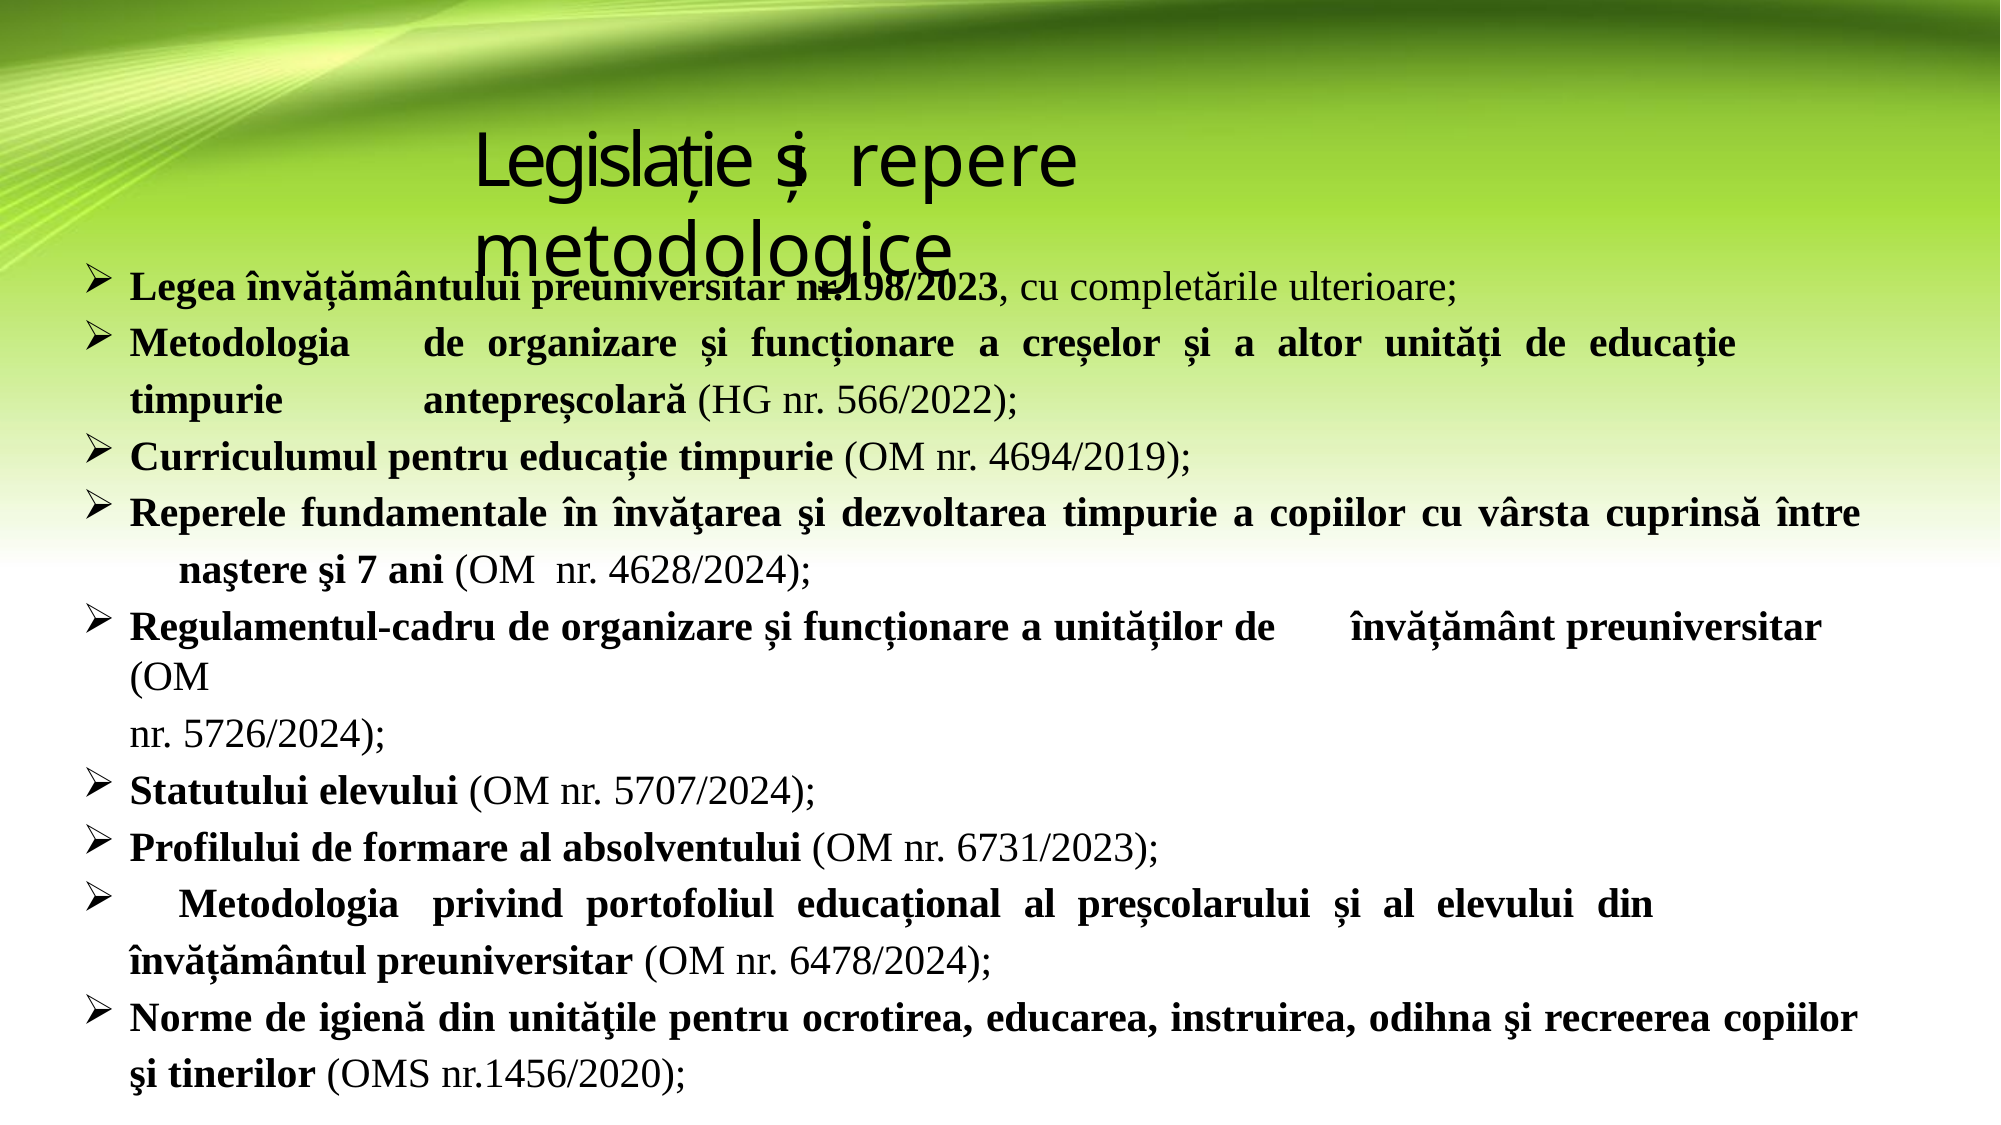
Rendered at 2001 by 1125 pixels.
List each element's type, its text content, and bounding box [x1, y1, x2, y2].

text_box Legea învățământului preuniversitar nr.198/2023, cu completările ulterioare; Metodologia de organizare și funcționare a creșelor și a altor unități de educație timpurie antepreșcolară (HG nr. 566/2022); Curriculumul pentru educație timpurie (OM nr. 4694/2019); Reperele fundamentale în învăţarea şi dezvoltarea timpurie a copiilor cu vârsta cuprinsă între naştere şi 7 ani (OM nr. 4628/2024); Regulamentul-cadru de organizare și funcționare a unităților de învățământ preuniversitar (OM nr. 5726/2024); Statutului elevului (OM nr. 5707/2024); Profilului de formare al absolventului (OM nr. 6731/2023); Metodologia privind portofoliul educațional al preșcolarului și al elevului din învățământul preuniversitar (OM nr. 6478/2024); Norme de igienă din unităţile pentru ocrotirea, educarea, instruirea, odihna şi recreerea copiilor şi tinerilor (OMS nr.1456/2020); [80, 249, 1869, 1096]
title Legislație și repere metodologice [470, 109, 1571, 249]
picture [0, 0, 2000, 567]
